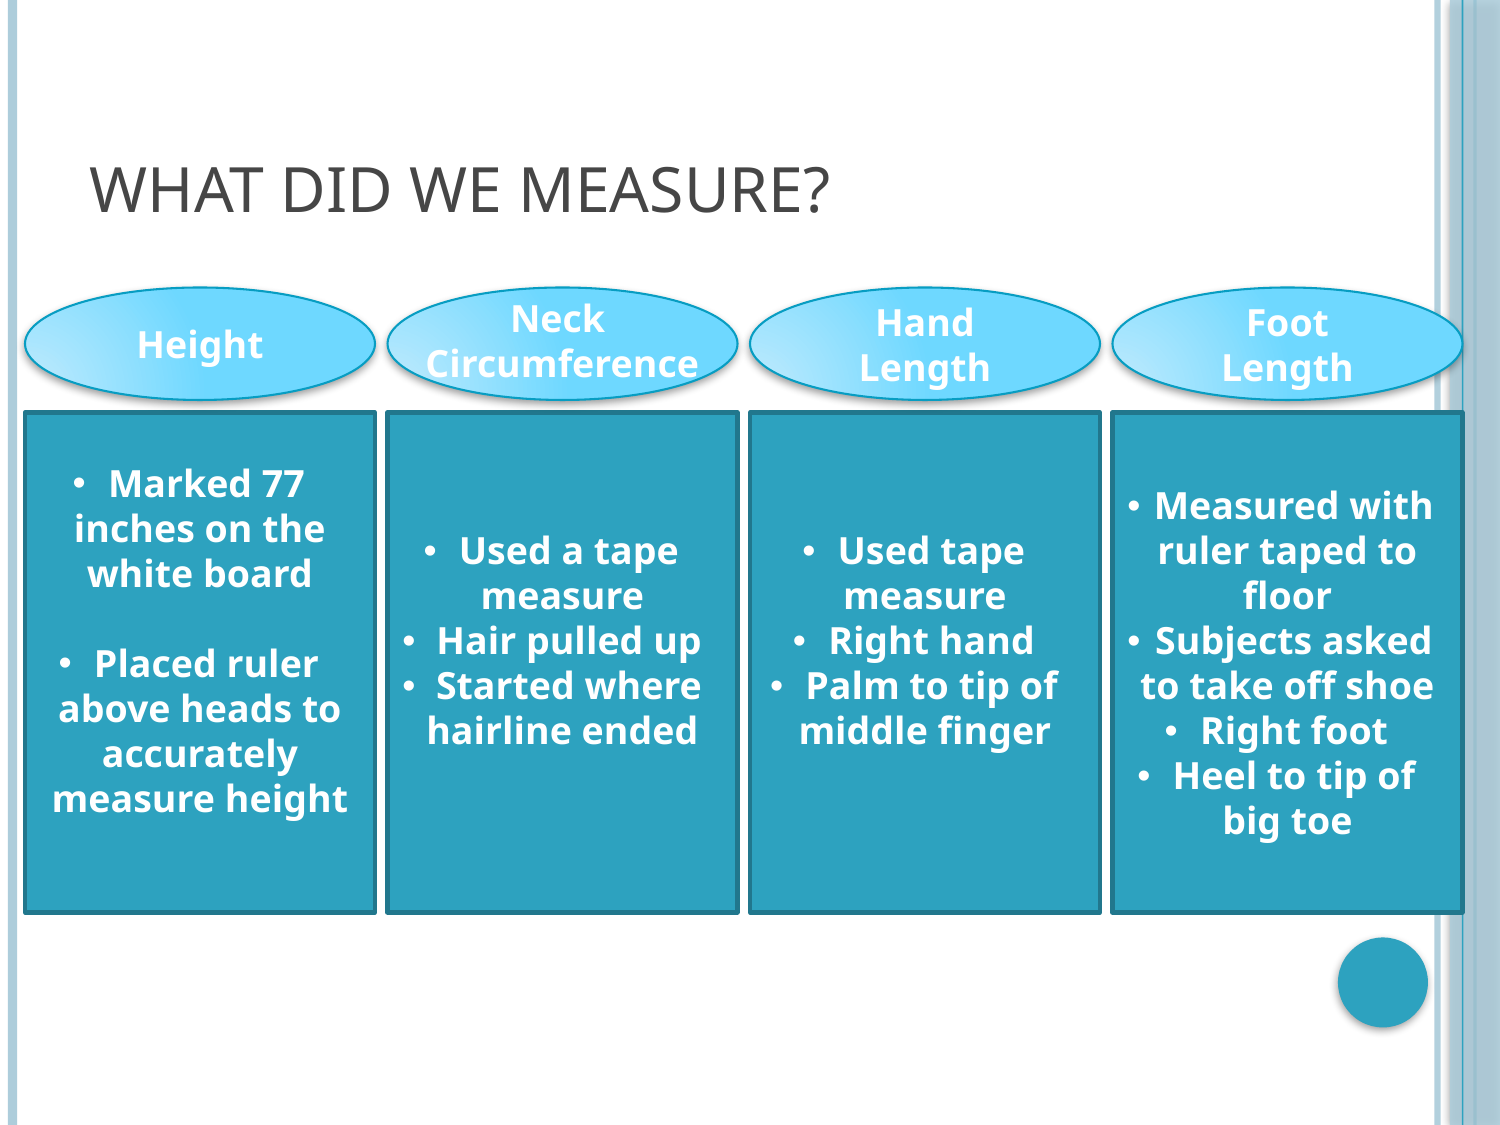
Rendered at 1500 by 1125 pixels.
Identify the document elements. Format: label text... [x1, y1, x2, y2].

text_box Neck Circumference [362, 287, 763, 393]
text_box Used a tape measure Hair pulled up Started where hairline ended [385, 410, 740, 915]
text_box Measured with ruler taped to floor Subjects asked to take off shoe Right foot Heel to tip of big toe [1110, 410, 1465, 915]
text_box Hand Length [763, 286, 1102, 402]
text_box Used tape measure Right hand Palm to tip of middle finger [748, 410, 1102, 915]
text_box Marked 77 inches on the white board Placed ruler above heads to accurately measure height [23, 410, 377, 915]
title What did we measure? [75, 45, 1300, 233]
text_box Foot Length [1111, 286, 1464, 402]
text_box [472, 393, 653, 402]
text_box Height [23, 286, 362, 402]
